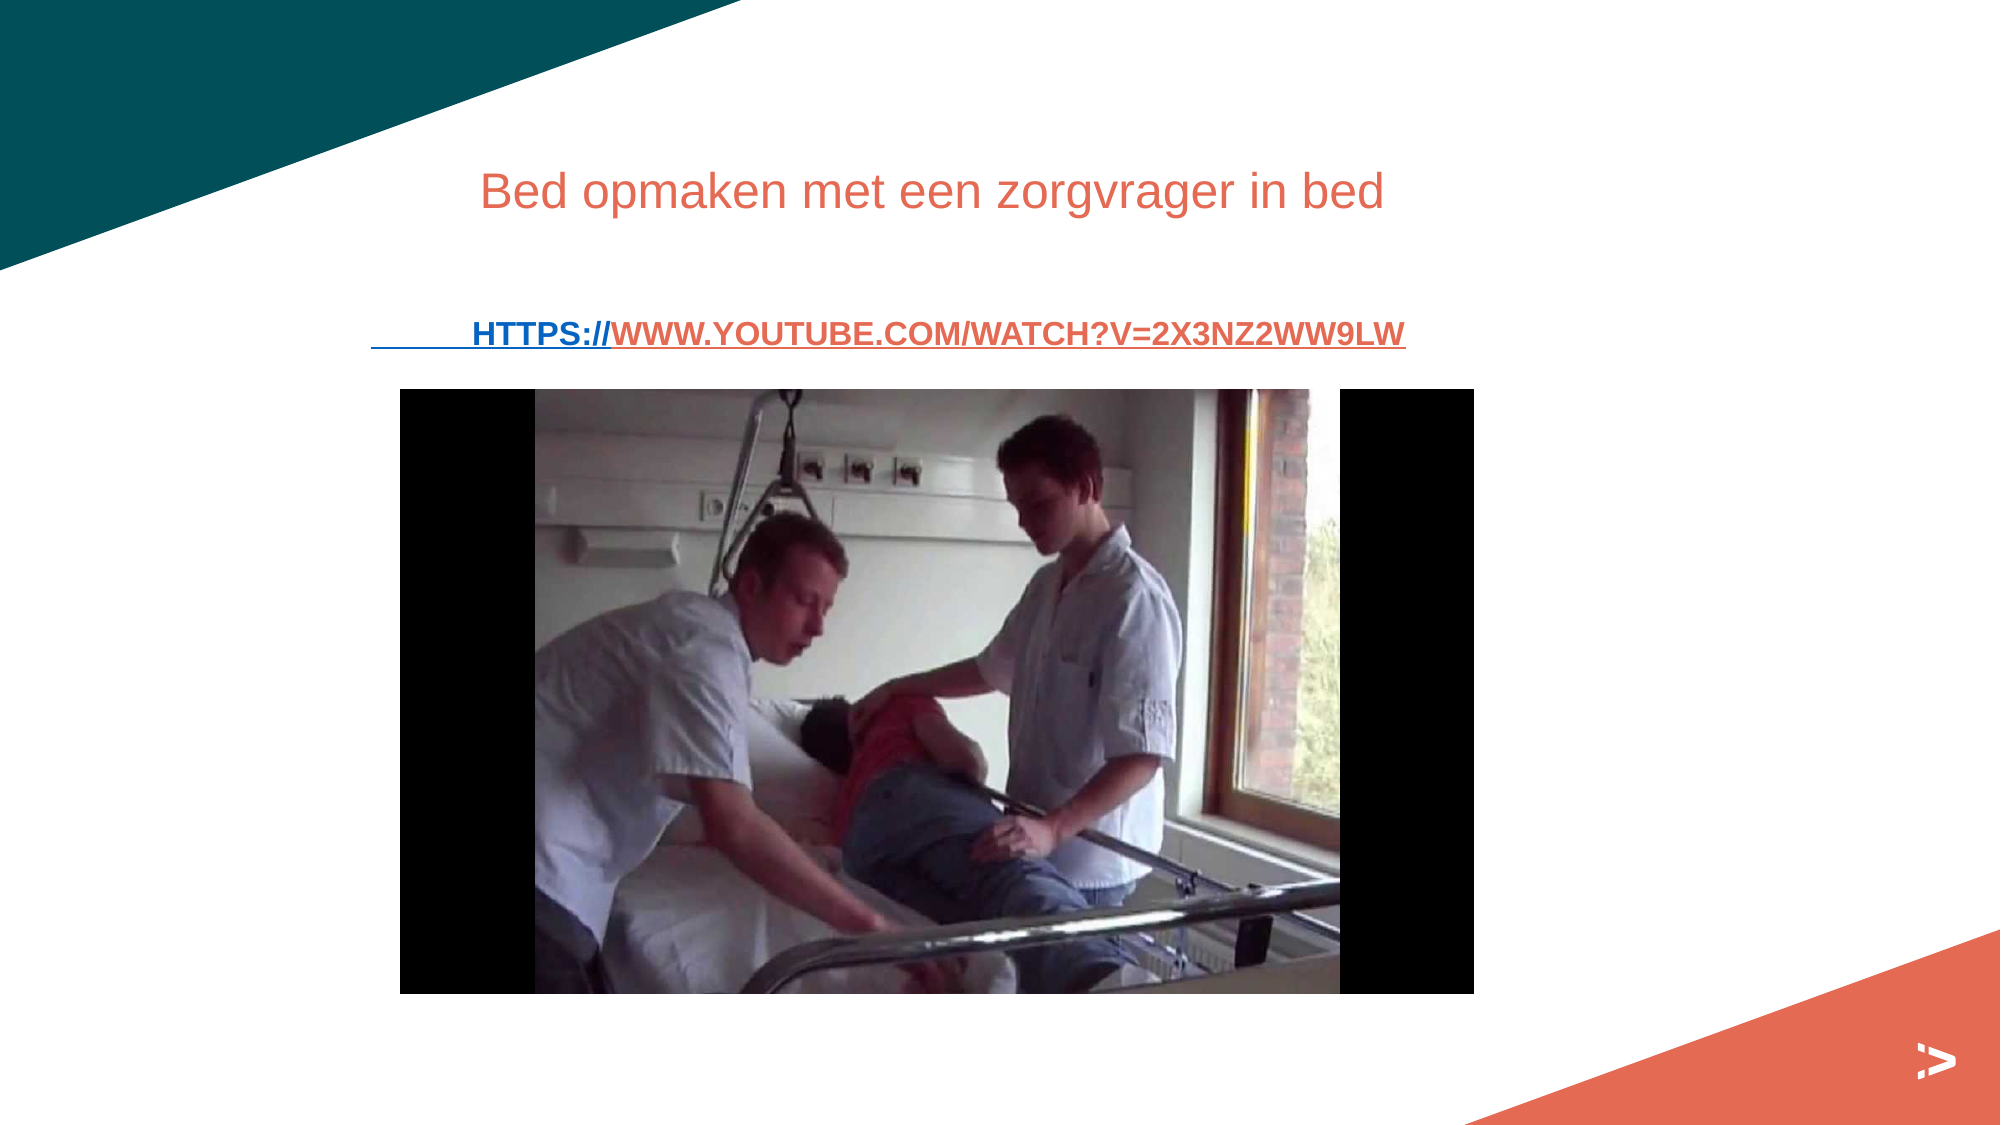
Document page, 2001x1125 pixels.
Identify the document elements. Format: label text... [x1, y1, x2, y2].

title https://www.youtube.com/watch?v=2X3NZ2WW9lw [370, 189, 1776, 442]
text_box Bed opmaken met een zorgvrager in bed [464, 151, 1581, 227]
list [400, 389, 1474, 994]
